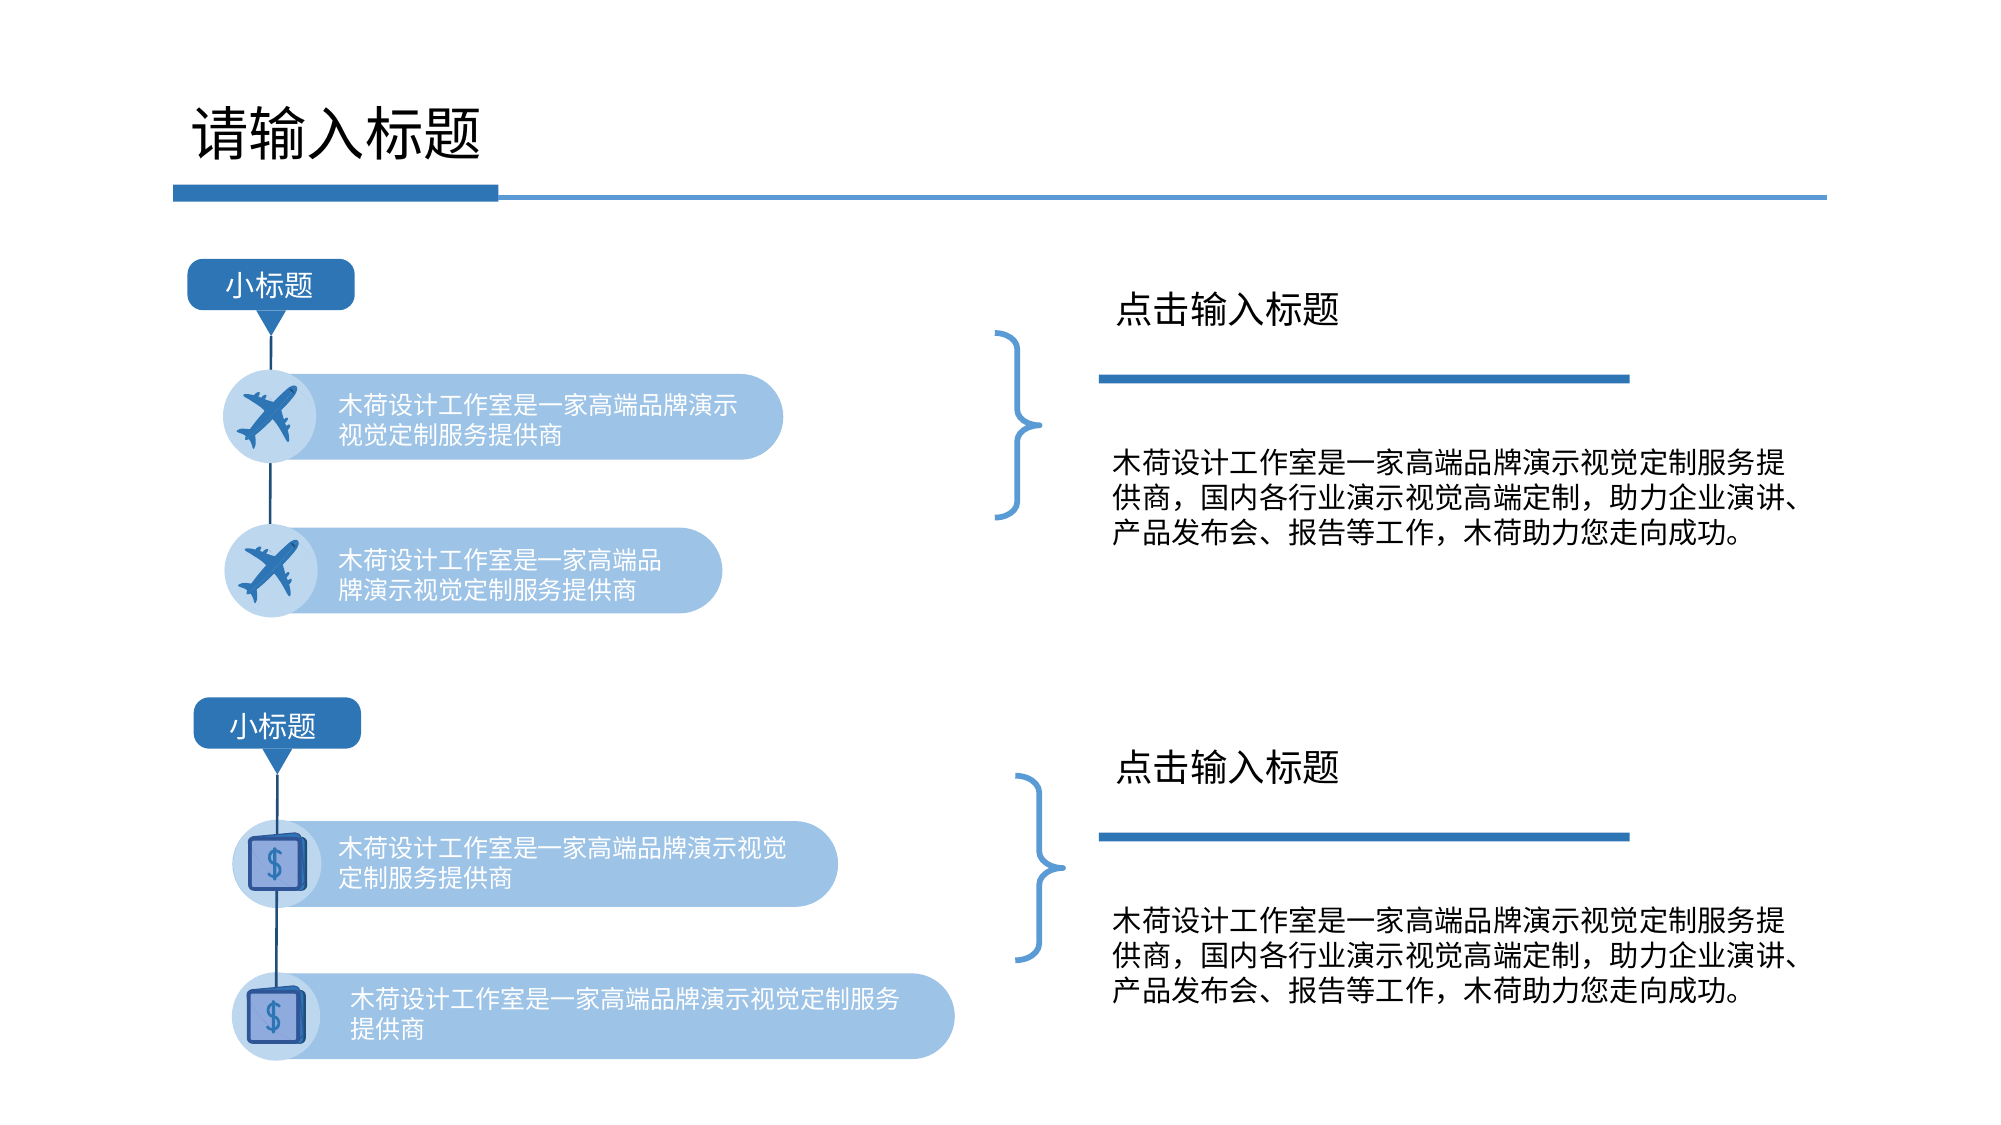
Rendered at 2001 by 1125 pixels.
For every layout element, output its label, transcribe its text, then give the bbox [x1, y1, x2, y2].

text_box 请输入标题 [175, 90, 497, 175]
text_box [173, 184, 1827, 202]
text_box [193, 697, 1827, 1061]
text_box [187, 258, 1827, 621]
